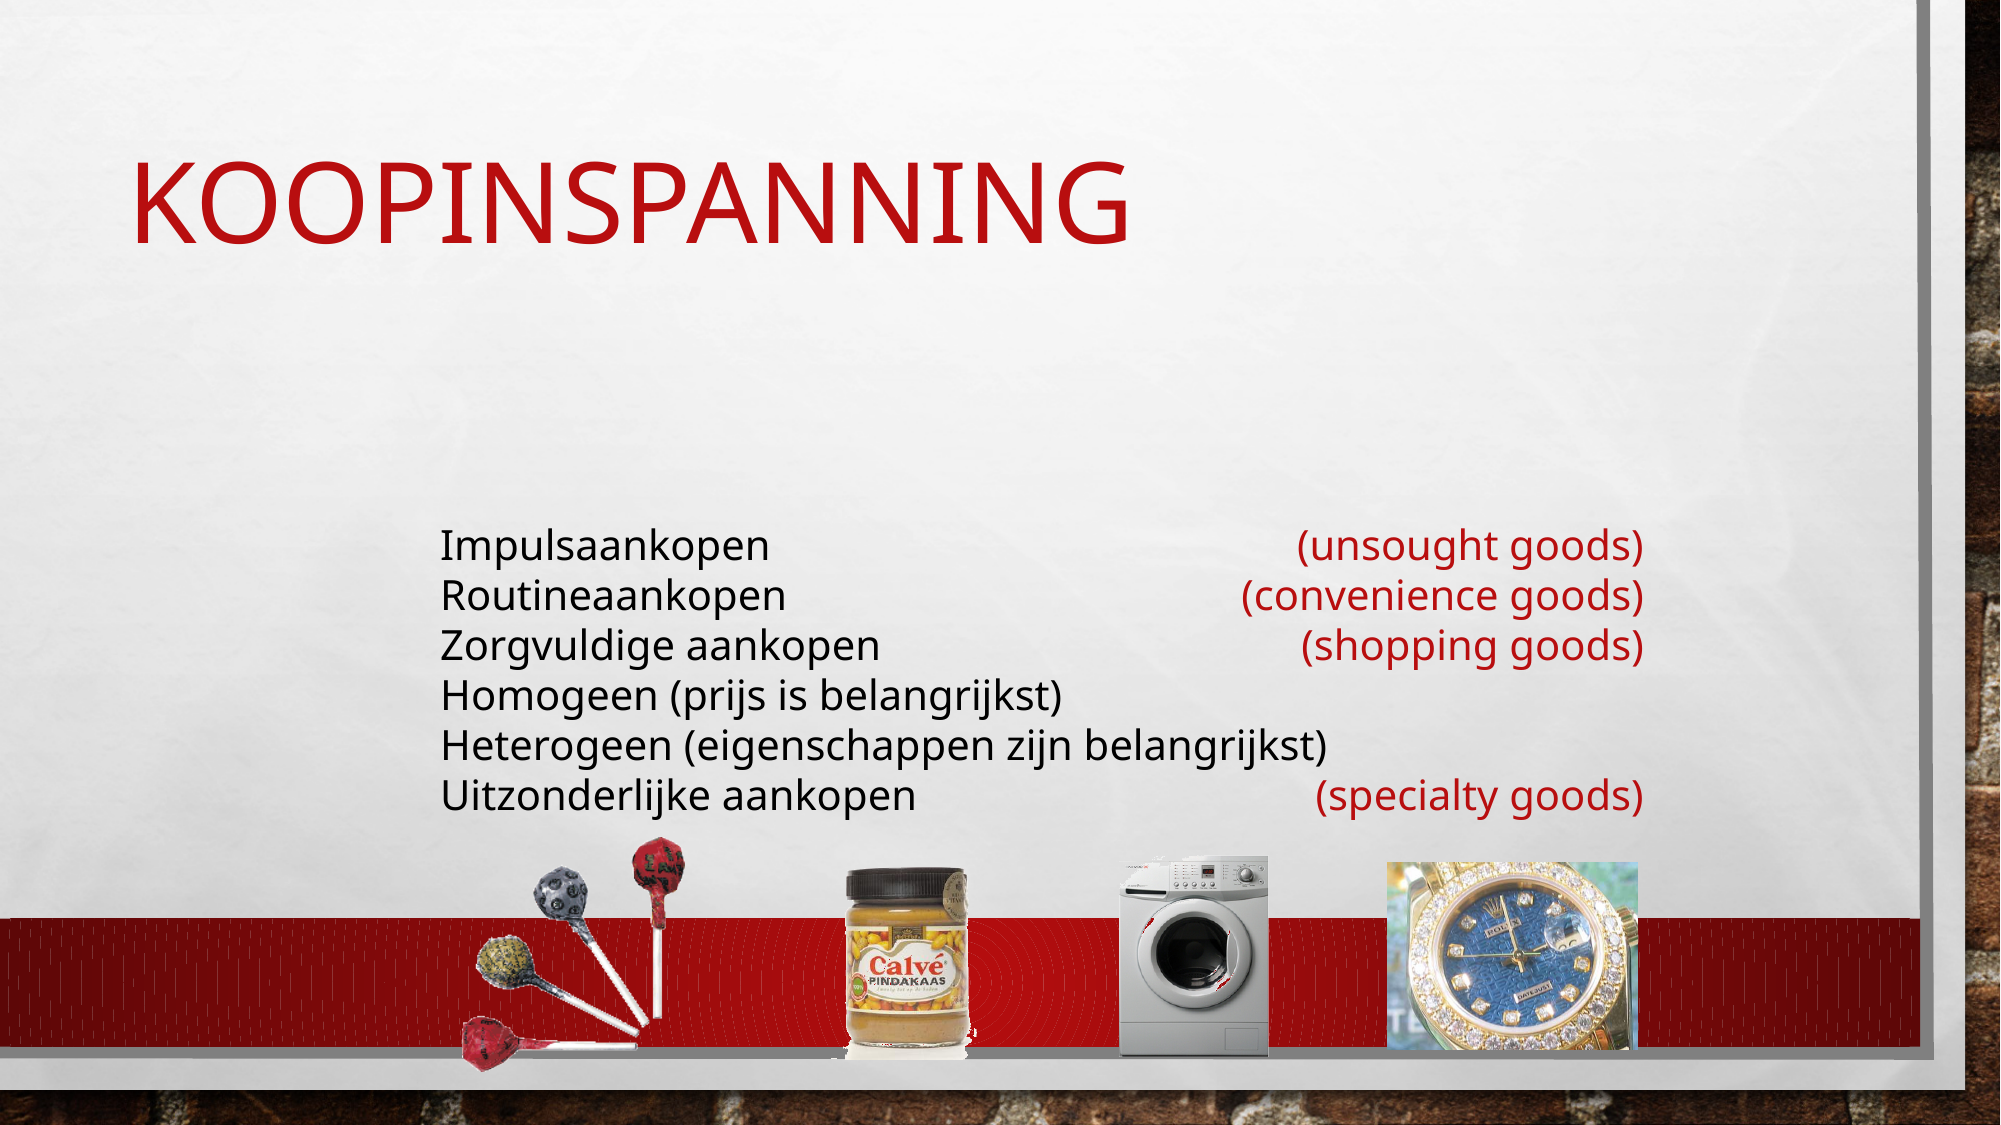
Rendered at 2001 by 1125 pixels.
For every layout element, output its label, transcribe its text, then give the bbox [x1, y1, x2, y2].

title Koopinspanning [112, 112, 1818, 302]
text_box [462, 837, 1638, 1073]
picture [0, 0, 2000, 1125]
list Impulsaankopen (unsought goods) Routineaankopen (convenience goods) Zorgvuldige aankopen (shopping goods) Homogeen (prijs is belangrijkst) Heterogeen (eigenschappen zijn belangrijkst) Uitzonderlijke aankopen (specialty goods) [425, 287, 1675, 1050]
